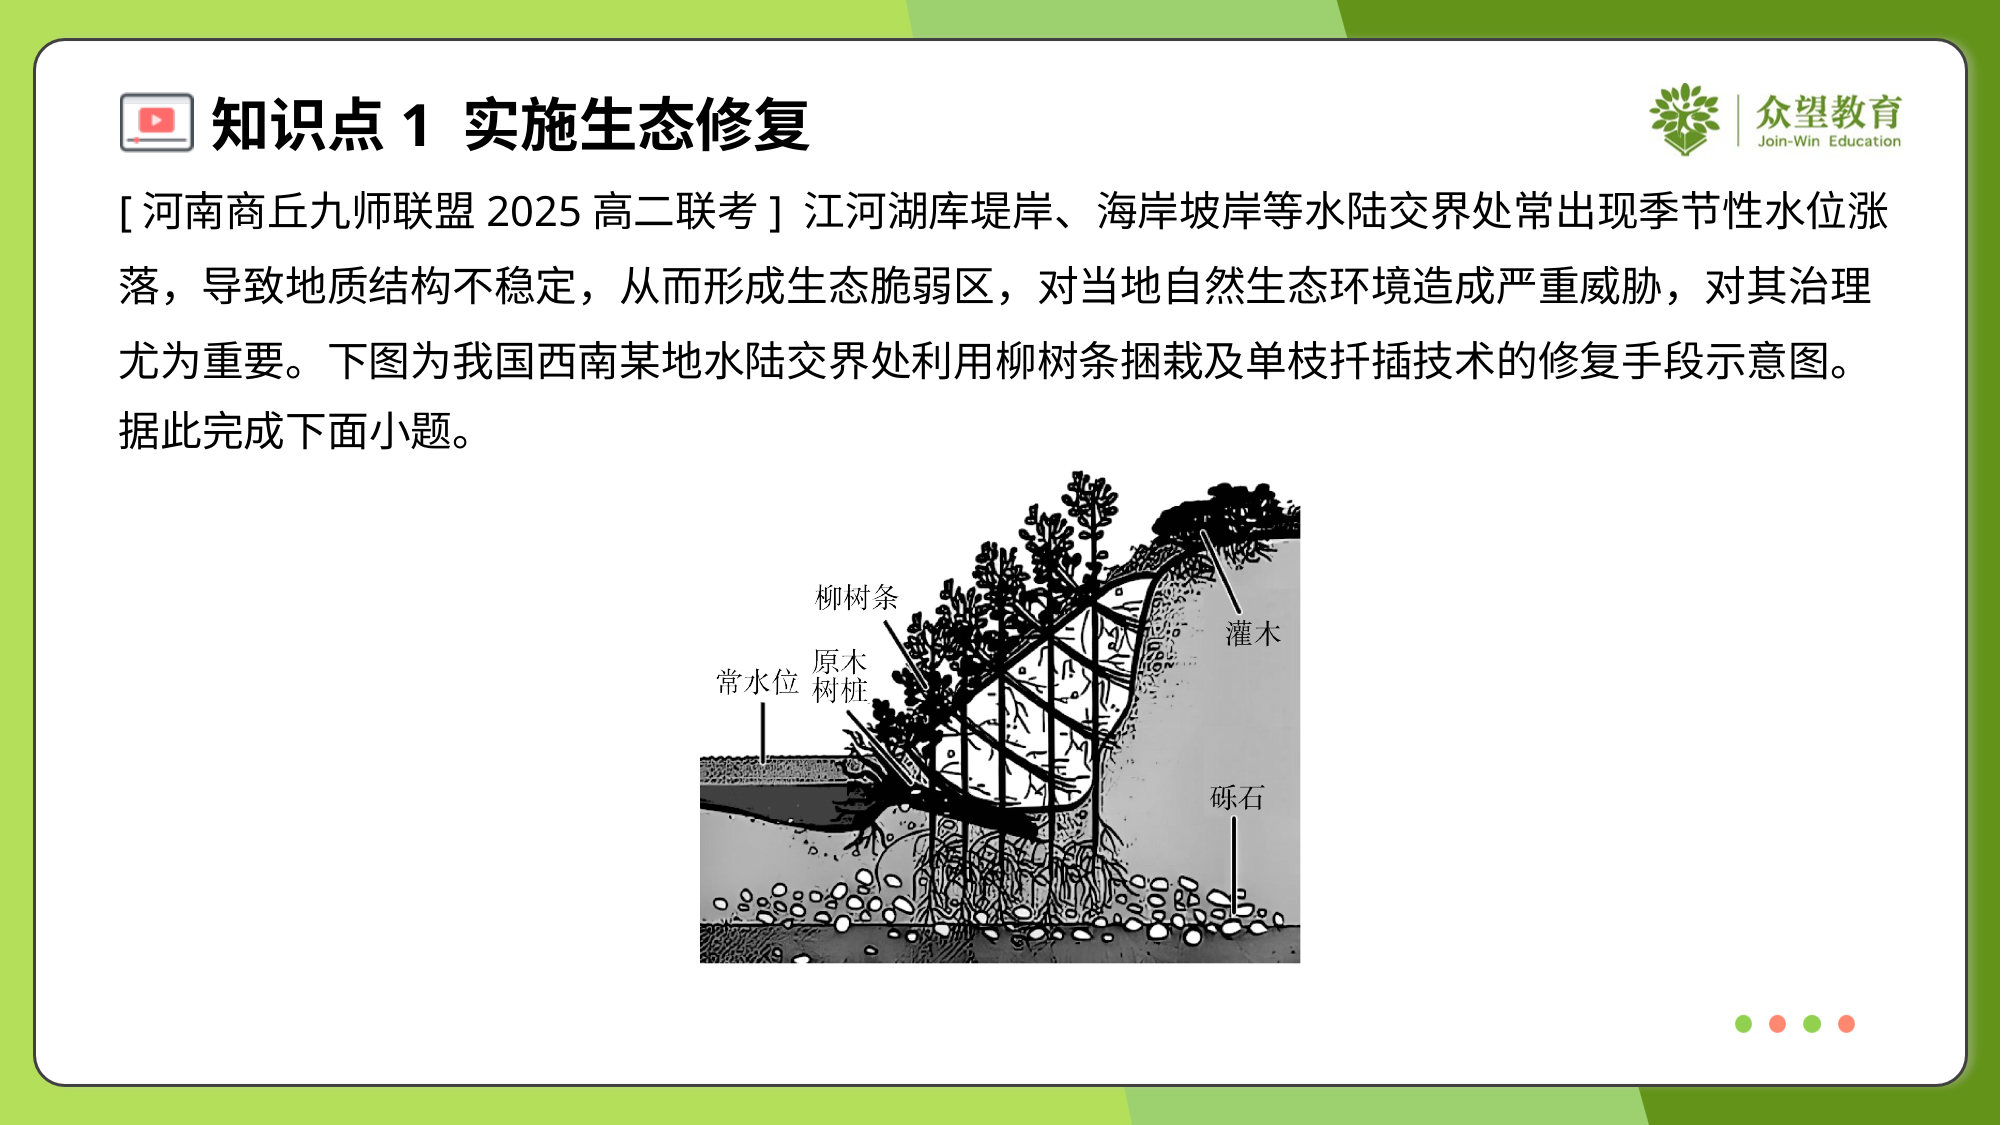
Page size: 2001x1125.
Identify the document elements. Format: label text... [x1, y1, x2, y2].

text_box [河南商丘九师联盟2025高二联考] 江河湖库堤岸、海岸坡岸等水陆交界处常出现季节性水位涨 落，导致地质结构不稳定，从而形成生态脆弱区，对当地自然生态环境造成严重威胁，对其治理 尤为重要。下图为我国西南某地水陆交界处利用柳树条捆栽及单枝扦插技术的修复手段示意图。 据此完成下面小题。 [118, 159, 1883, 448]
picture [0, 0, 2000, 1125]
